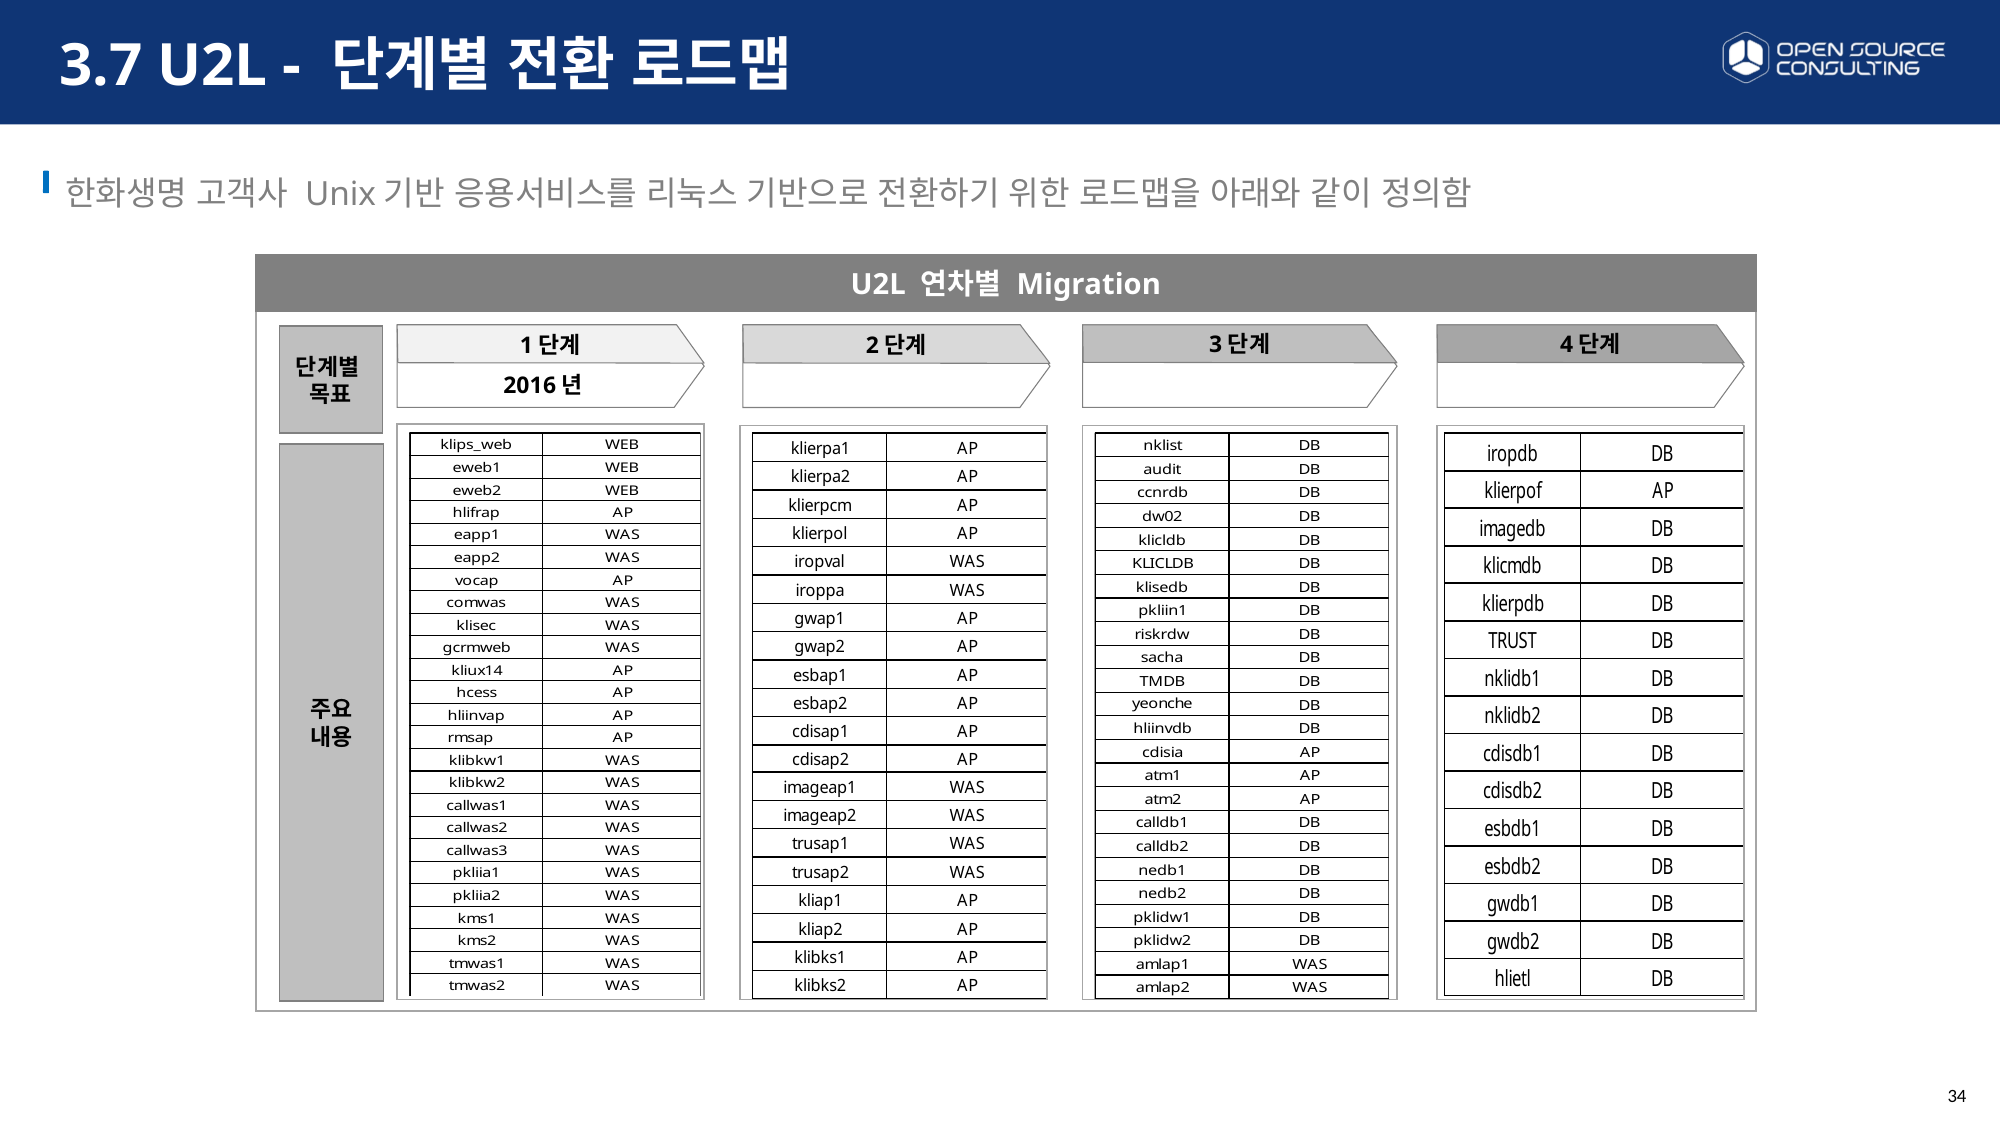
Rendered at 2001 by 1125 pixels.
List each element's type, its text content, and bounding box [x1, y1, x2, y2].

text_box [1082, 324, 1397, 408]
text_box 단계별 목표 [279, 326, 383, 433]
picture [1443, 432, 1745, 997]
picture [1707, 18, 1957, 97]
picture [409, 432, 702, 997]
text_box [1437, 324, 1745, 408]
list 한화생명 고객사 Unix기반 응용서비스를 리눅스 기반으로 전환하기 위한 로드맵을 아래와 같이 정의함 [50, 144, 1742, 278]
text_box U2L 연차별 Migration [255, 255, 1756, 311]
text_box [740, 425, 1048, 1000]
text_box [742, 324, 1050, 408]
picture [751, 432, 1048, 1000]
text_box [255, 311, 1756, 1012]
title 3.7 U2L - 단계별 전환 로드맵 [44, 0, 1570, 125]
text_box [397, 324, 705, 408]
picture [1094, 432, 1390, 1000]
text_box 주요 내용 [279, 443, 384, 1001]
